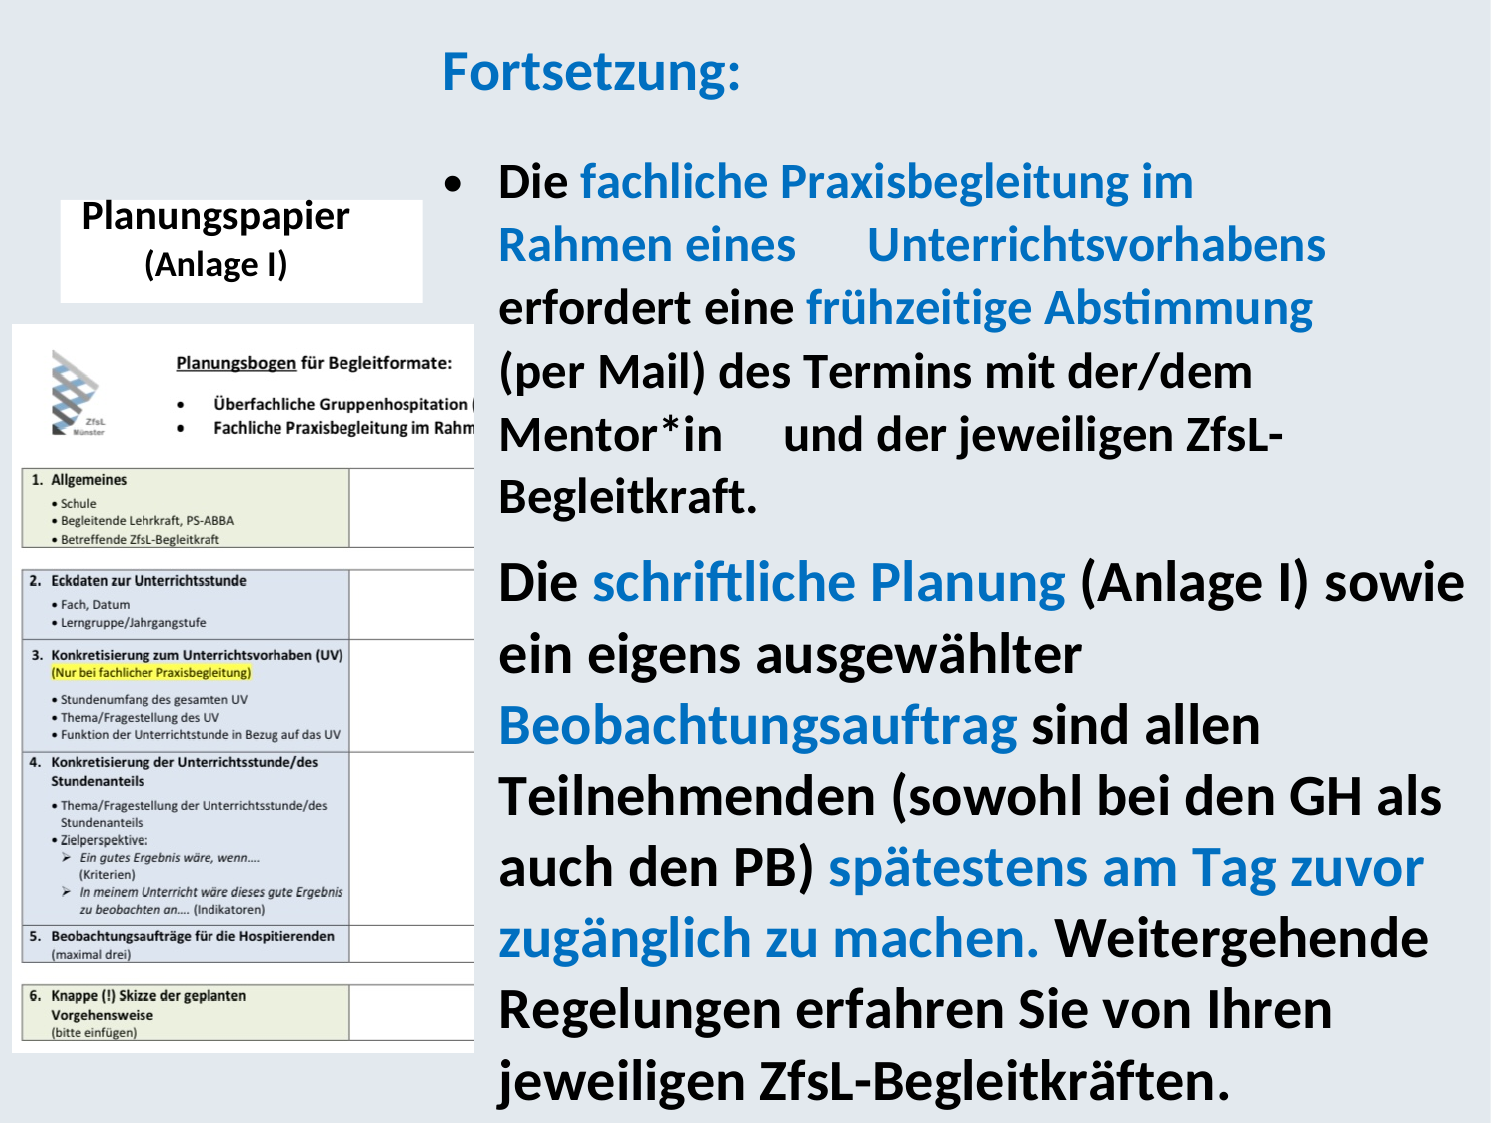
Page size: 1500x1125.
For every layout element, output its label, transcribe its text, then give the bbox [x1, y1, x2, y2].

text_box Unterrichtsvorhabens [865, 219, 1405, 282]
text_box Mentor*in [496, 408, 768, 471]
text_box • [440, 153, 474, 216]
text_box Begleitkraft. Die schriftliche Planung (Anlage I) sowie ein eigens ausgewählter Beobachtungsauftrag sind allen Teilnehmenden (sowohl bei den GH als auch den PB) spätestens am Tag zuvor zugänglich zu machen. Weitergehende Regelungen erfahren Sie von Ihren jeweiligen ZfsL-Begleitkräften. [496, 471, 1498, 1125]
text_box und der jeweiligen ZfsL- [781, 408, 1369, 471]
text_box Rahmen eines [496, 219, 852, 282]
text_box Fortsetzung: [440, 43, 799, 115]
text_box [0, 0, 1491, 1123]
text_box Die fachliche Praxisbegleitung im [496, 156, 1308, 220]
text_box erfordert eine frühzeitige Abstimmung (per Mail) des Termins mit der/dem [496, 282, 1443, 409]
text_box Planungspapier (Anlage I) [9, 186, 423, 303]
picture [12, 324, 475, 1053]
